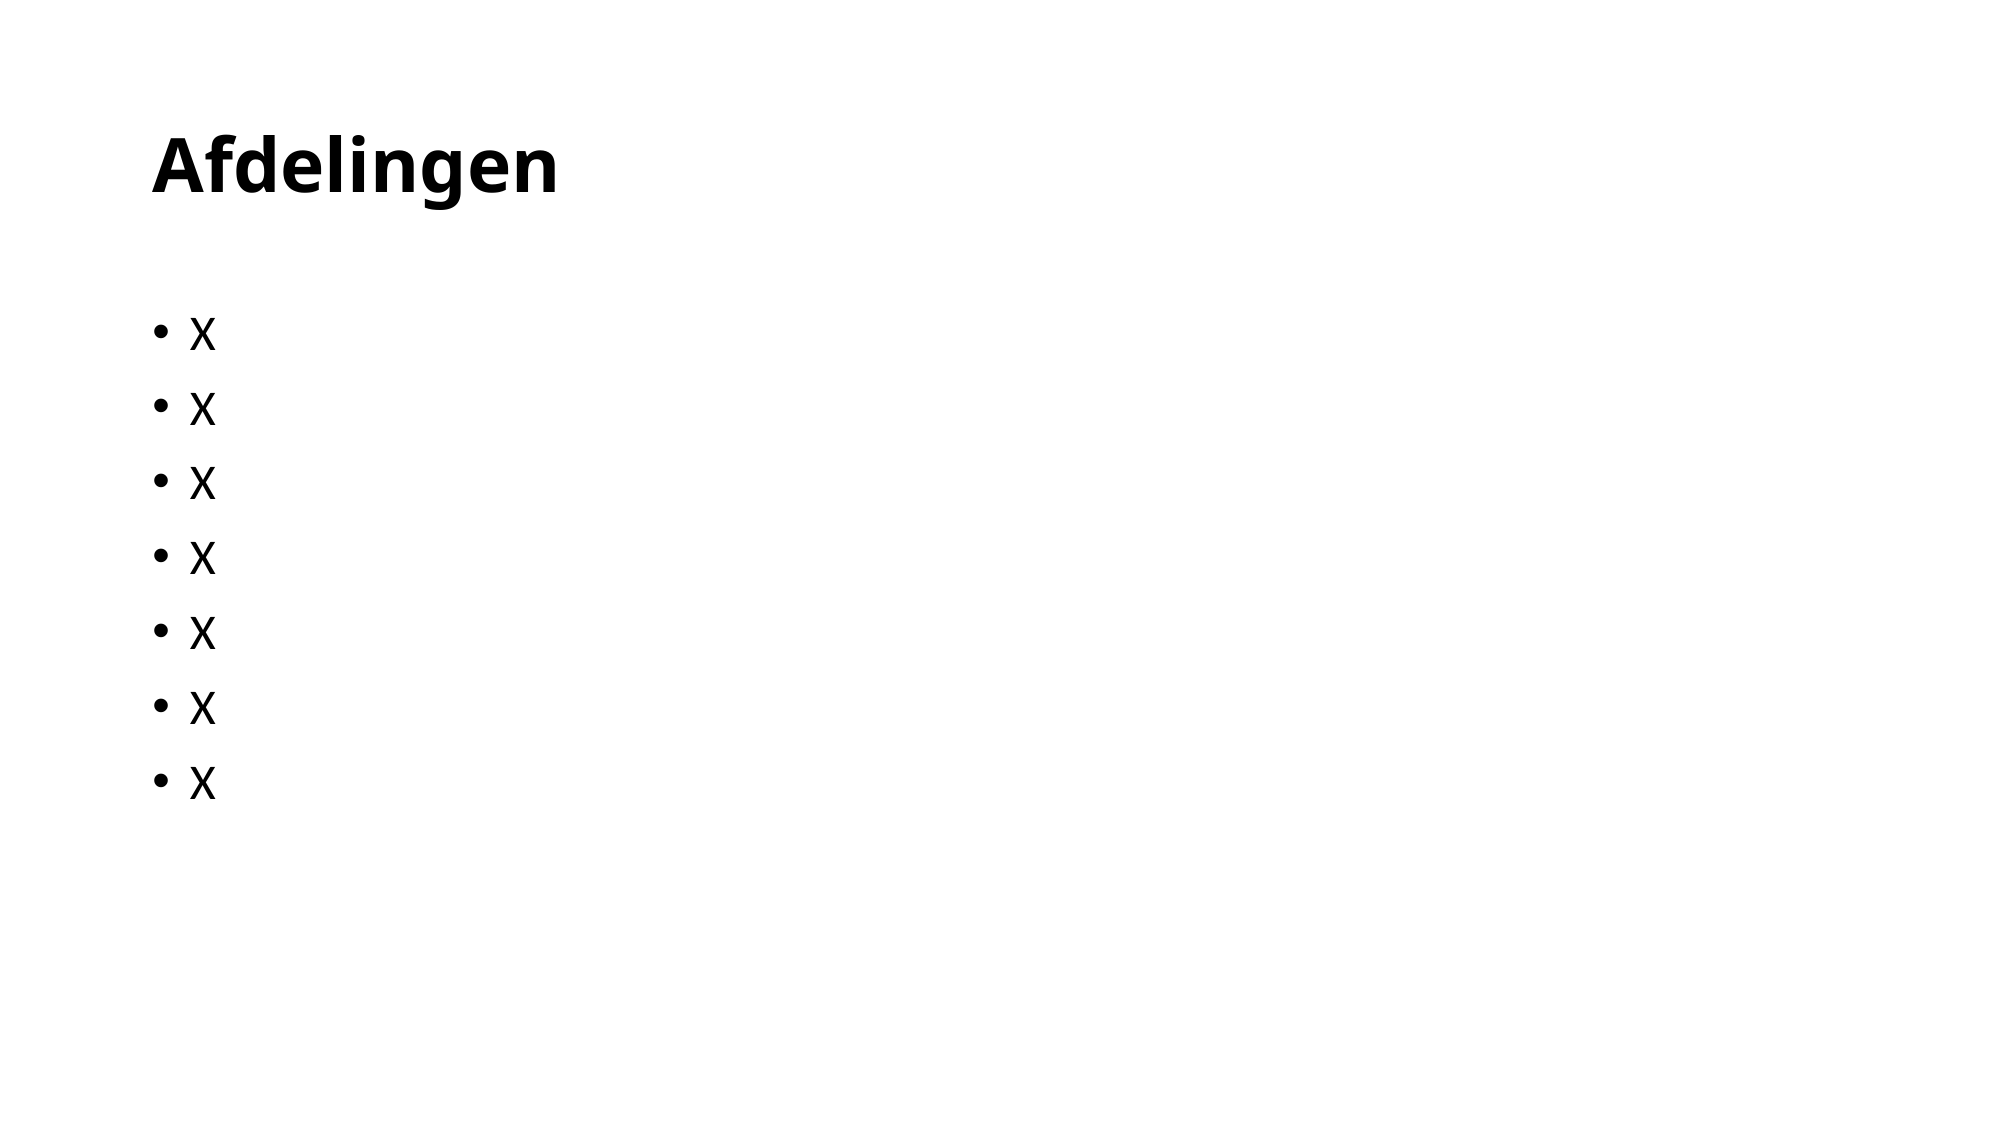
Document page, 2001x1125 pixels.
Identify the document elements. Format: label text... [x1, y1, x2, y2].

title Afdelingen [137, 59, 1863, 278]
list X X X X X X X [137, 299, 1863, 1014]
